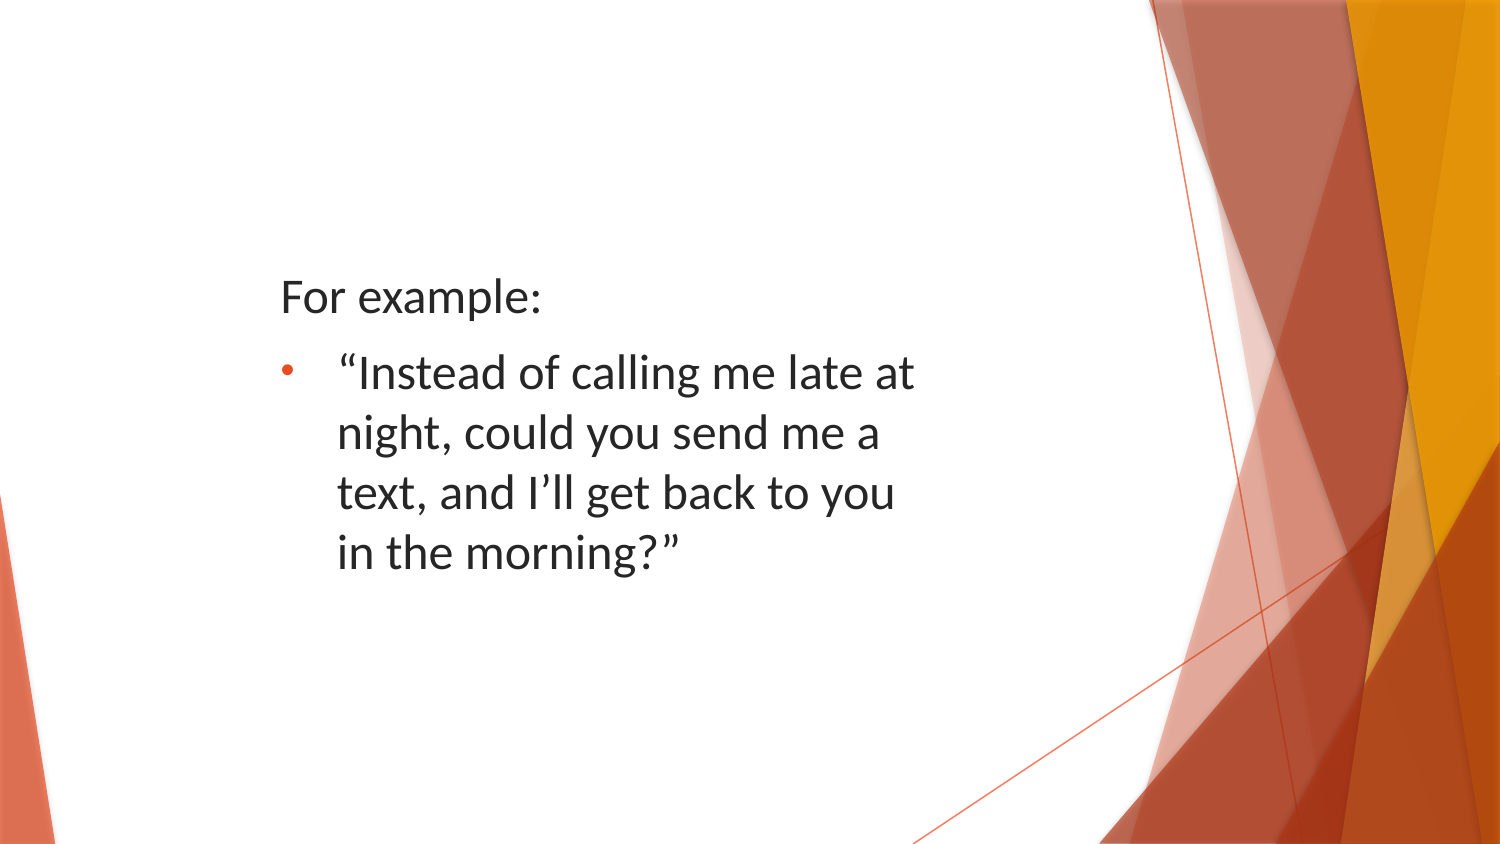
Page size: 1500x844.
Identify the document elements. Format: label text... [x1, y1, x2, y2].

list For example: “Instead of calling me late at night, could you send me a text, and I’ll get back to you in the morning?” [265, 114, 951, 729]
